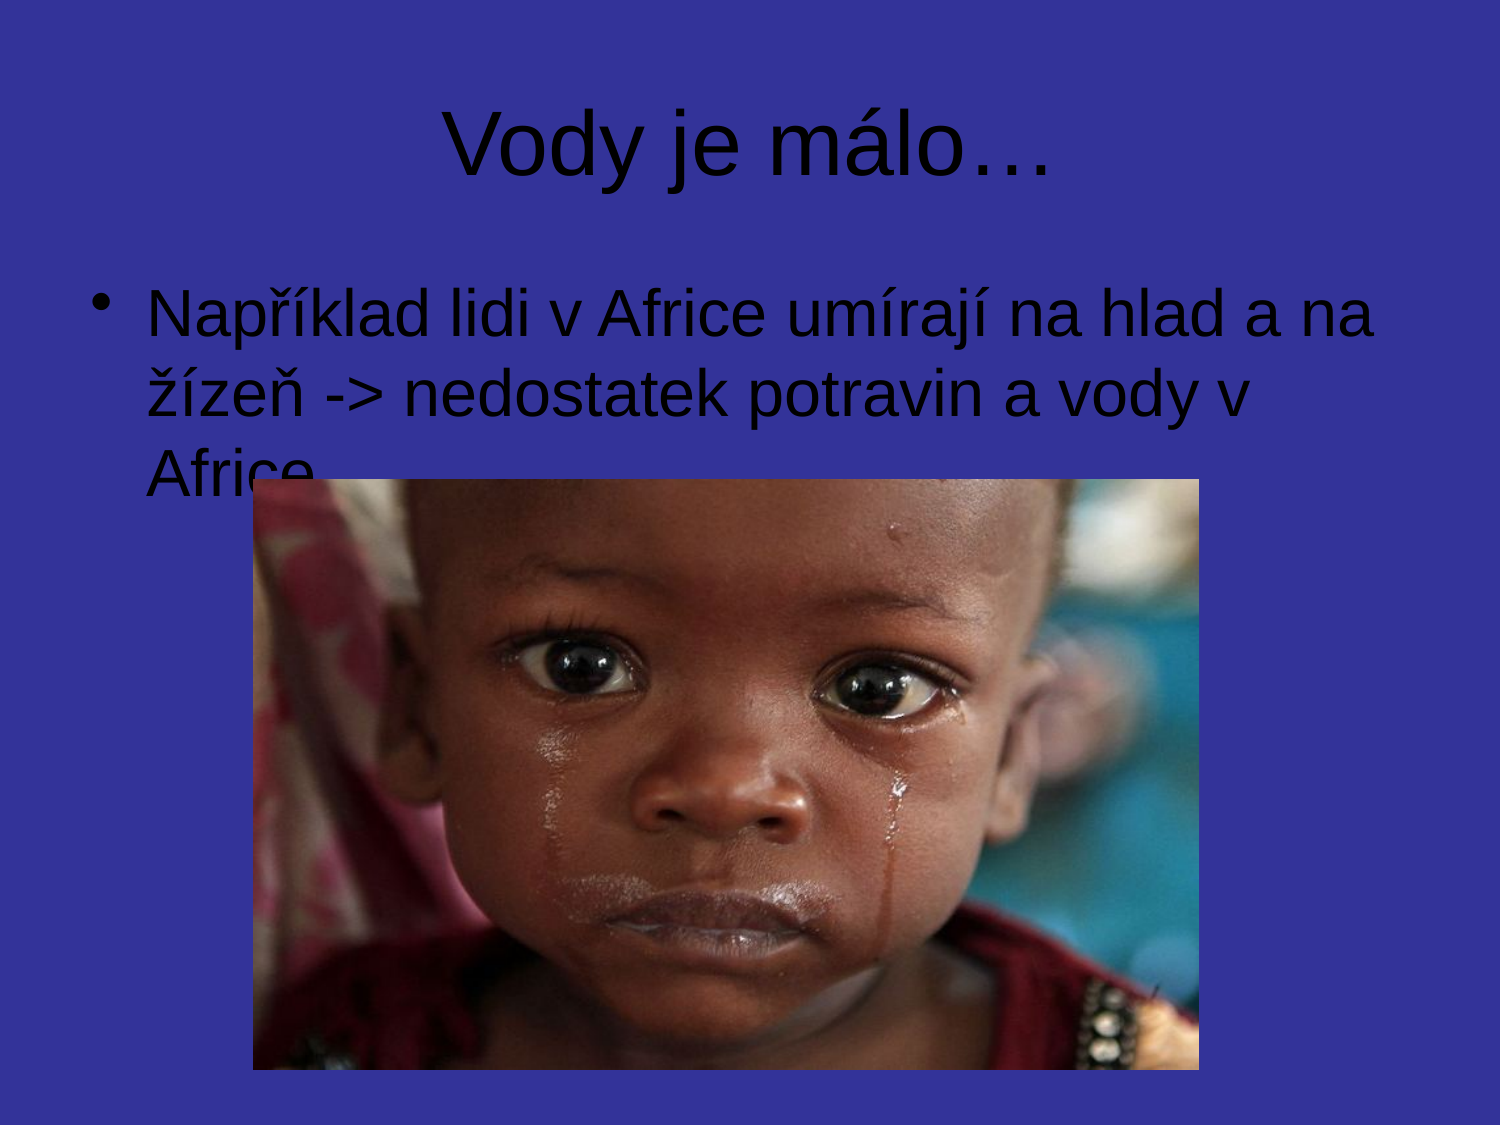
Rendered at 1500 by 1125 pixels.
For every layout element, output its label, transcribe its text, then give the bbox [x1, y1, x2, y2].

title Vody je málo… [74, 44, 1426, 233]
list Například lidi v Africe umírají na hlad a na žízeň -> nedostatek potravin a vody v Africe [74, 262, 1426, 1006]
picture [253, 479, 1200, 1070]
